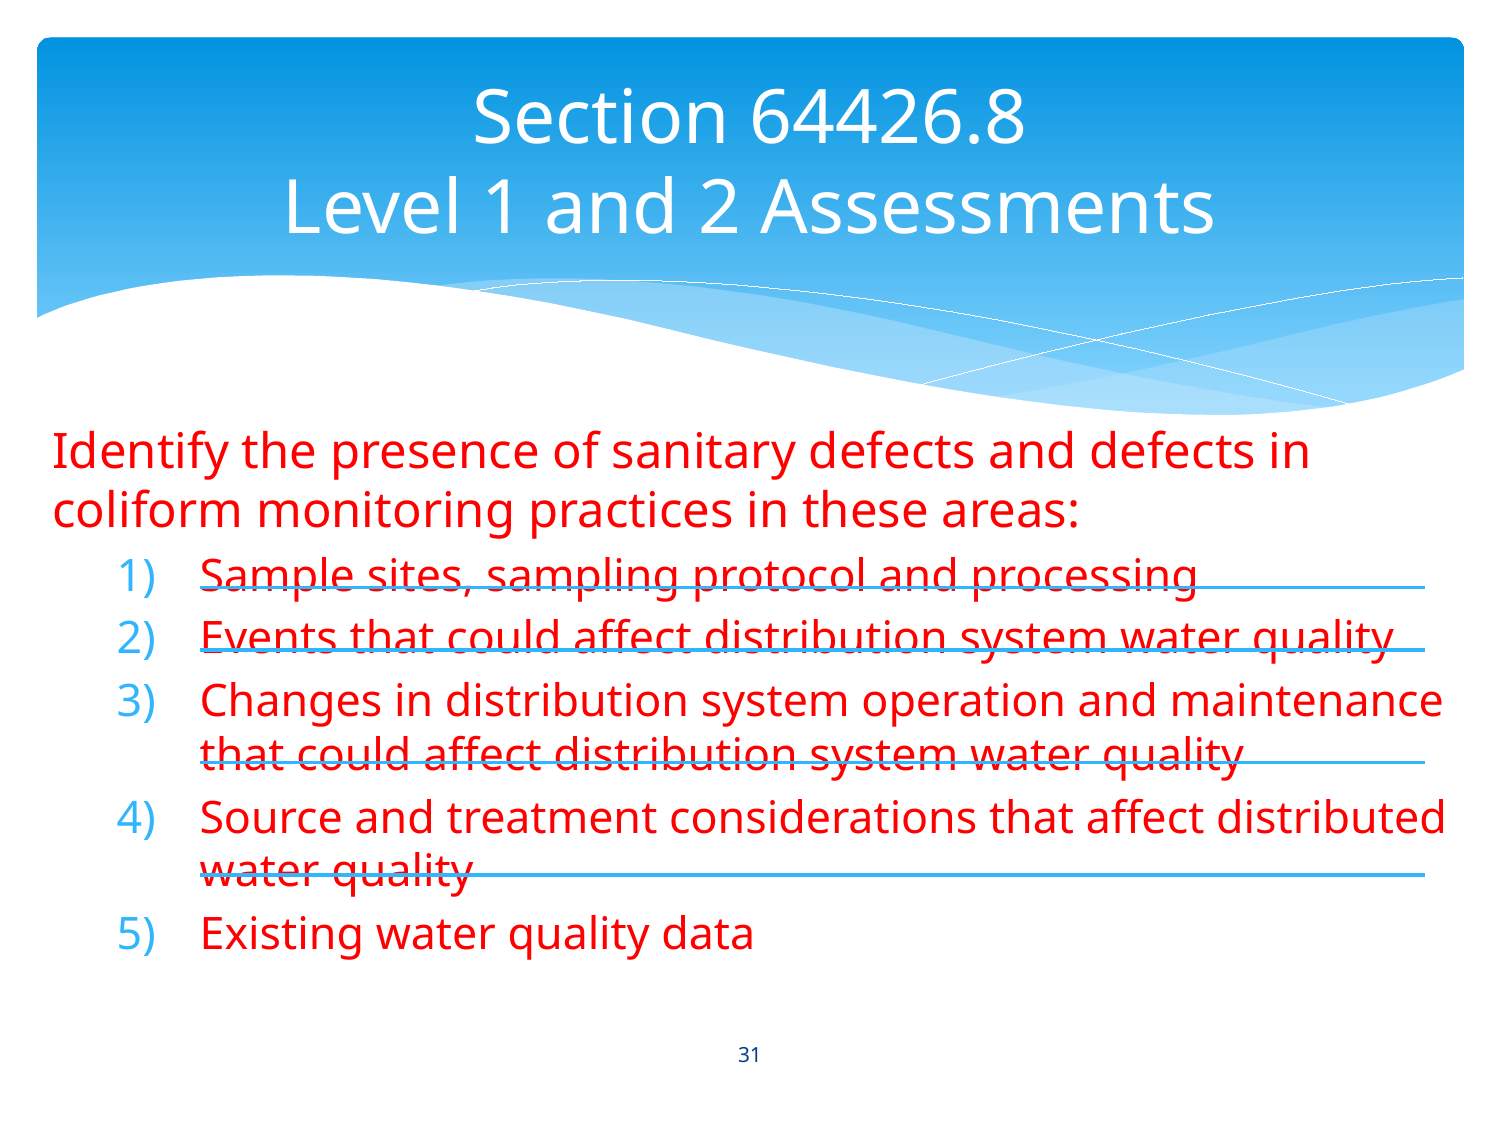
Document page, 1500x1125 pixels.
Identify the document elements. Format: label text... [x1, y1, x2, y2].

title Section 64426.8 Level 1 and 2 Assessments [75, 55, 1425, 261]
slide_number 31 [654, 1025, 846, 1086]
list Identify the presence of sanitary defects and defects in coliform monitoring practices in these areas: Sample sites, sampling protocol and processing Events that could affect distribution system water quality Changes in distribution system operation and maintenance that could affect distribution system water quality Source and treatment considerations that affect distributed water quality Existing water quality data [37, 412, 1475, 979]
